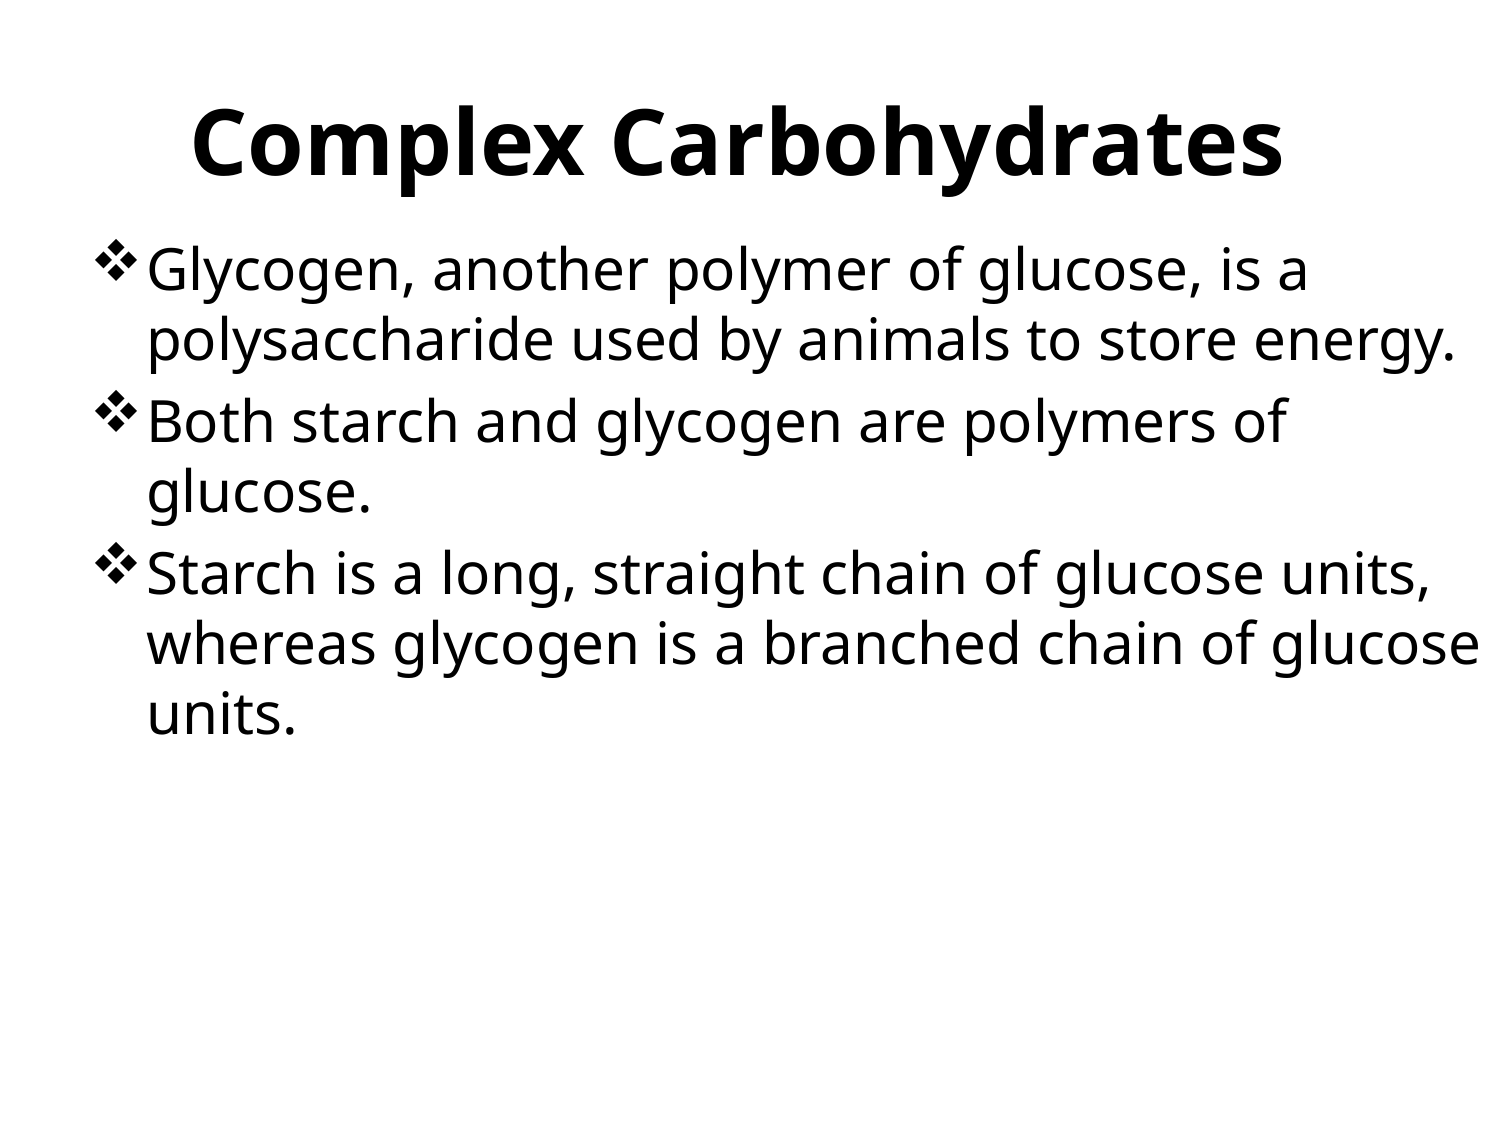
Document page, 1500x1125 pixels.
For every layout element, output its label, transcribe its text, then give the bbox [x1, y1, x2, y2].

list Glycogen, another polymer of glucose, is a polysaccharide used by animals to store energy. Both starch and glycogen are polymers of glucose. Starch is a long, straight chain of glucose units, whereas glycogen is a branched chain of glucose units. [74, 224, 1500, 968]
title Complex Carbohydrates [74, 44, 1426, 224]
